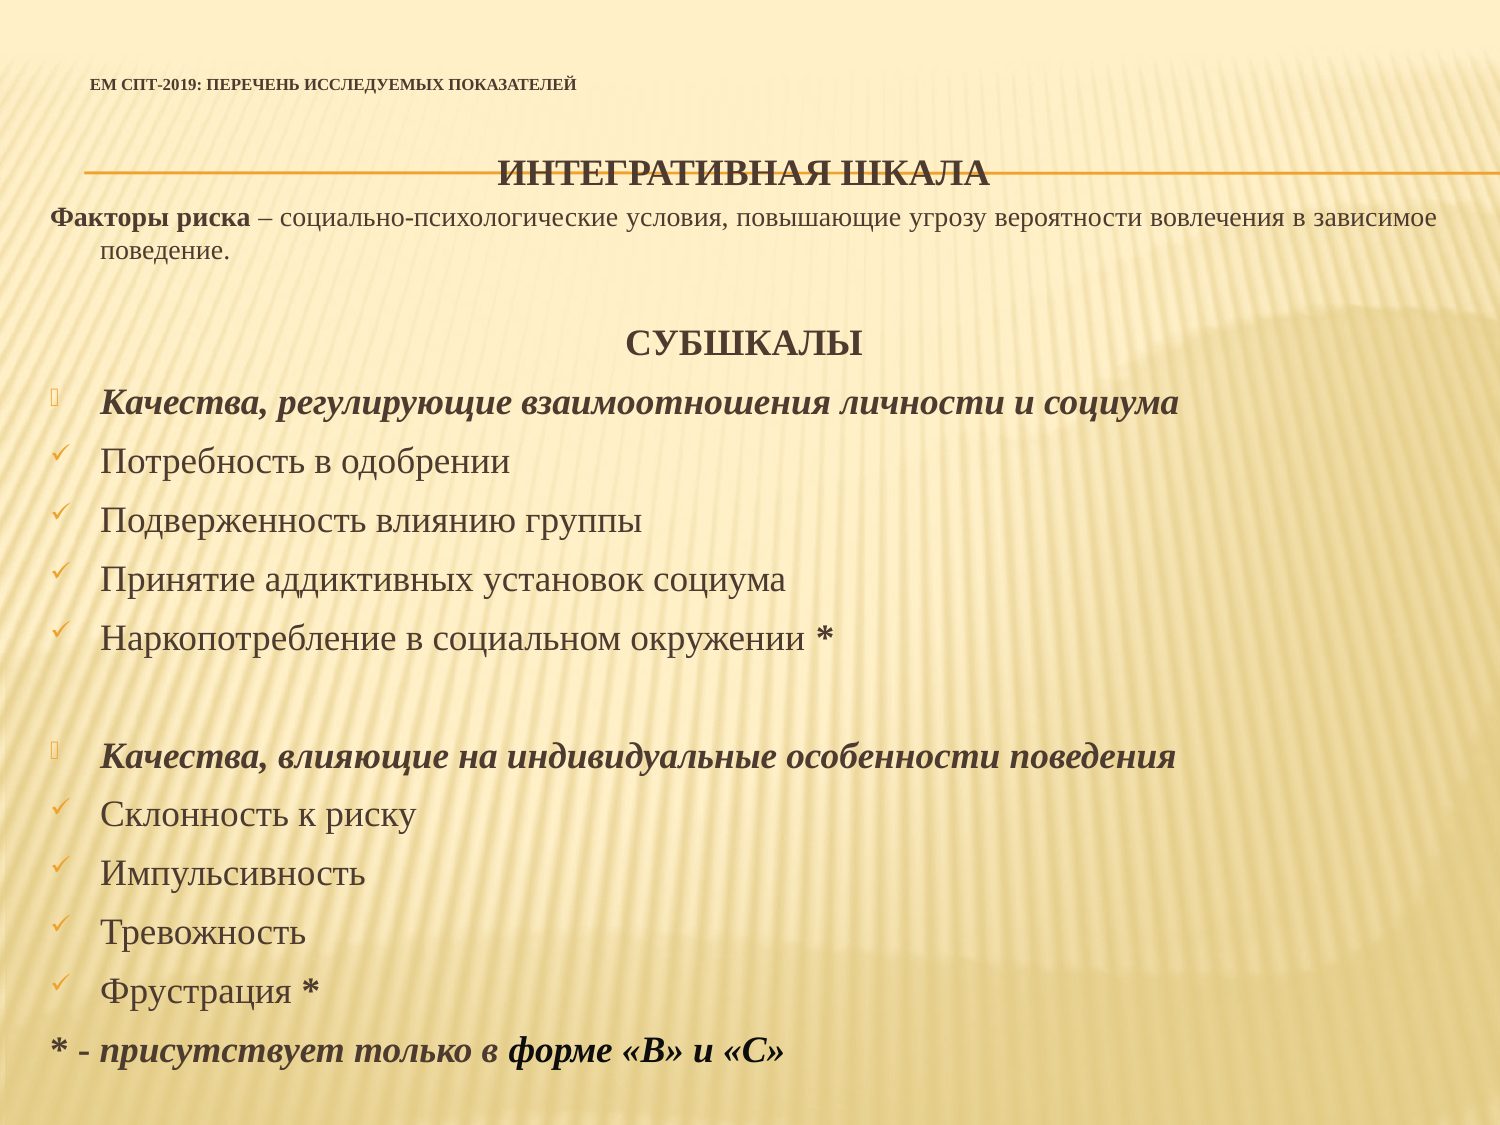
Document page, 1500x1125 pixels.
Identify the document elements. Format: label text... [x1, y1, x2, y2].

title ЕМ СПТ-2019: перечень исследуемых показателей [75, 45, 1425, 129]
list ИНТЕГРАТИВНАЯ ШКАЛА Факторы риска – социально-психологические условия, повышающие угрозу вероятности вовлечения в зависимое поведение. СУБШКАЛЫ Качества, регулирующие взаимоотношения личности и социума Потребность в одобрении Подверженность влиянию группы Принятие аддиктивных установок социума Наркопотребление в социальном окружении * Качества, влияющие на индивидуальные особенности поведения Склонность к риску Импульсивность Тревожность Фрустрация * * - присутствует только в форме «В» и «С» [35, 140, 1454, 1079]
